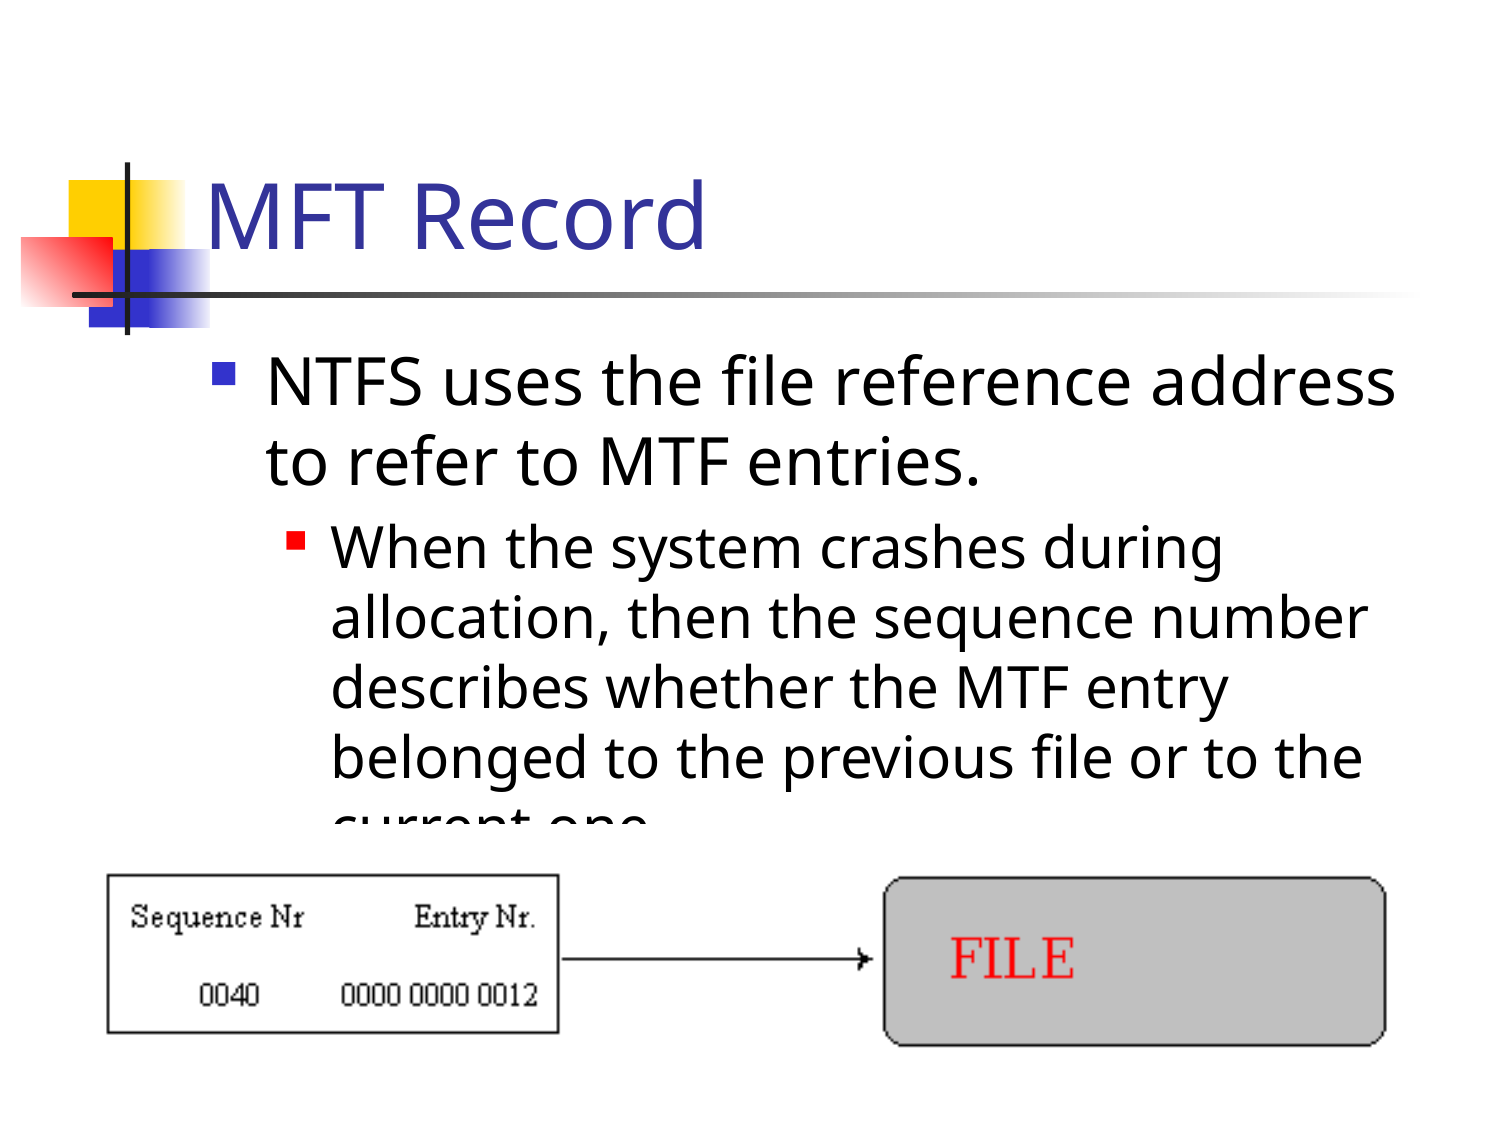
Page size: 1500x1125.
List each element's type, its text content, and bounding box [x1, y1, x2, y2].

list NTFS uses the file reference address to refer to MTF entries. When the system crashes during allocation, then the sequence number describes whether the MTF entry belonged to the previous file or to the current one. [193, 330, 1470, 1007]
title MFT Record [188, 34, 1468, 276]
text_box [62, 824, 1426, 1089]
